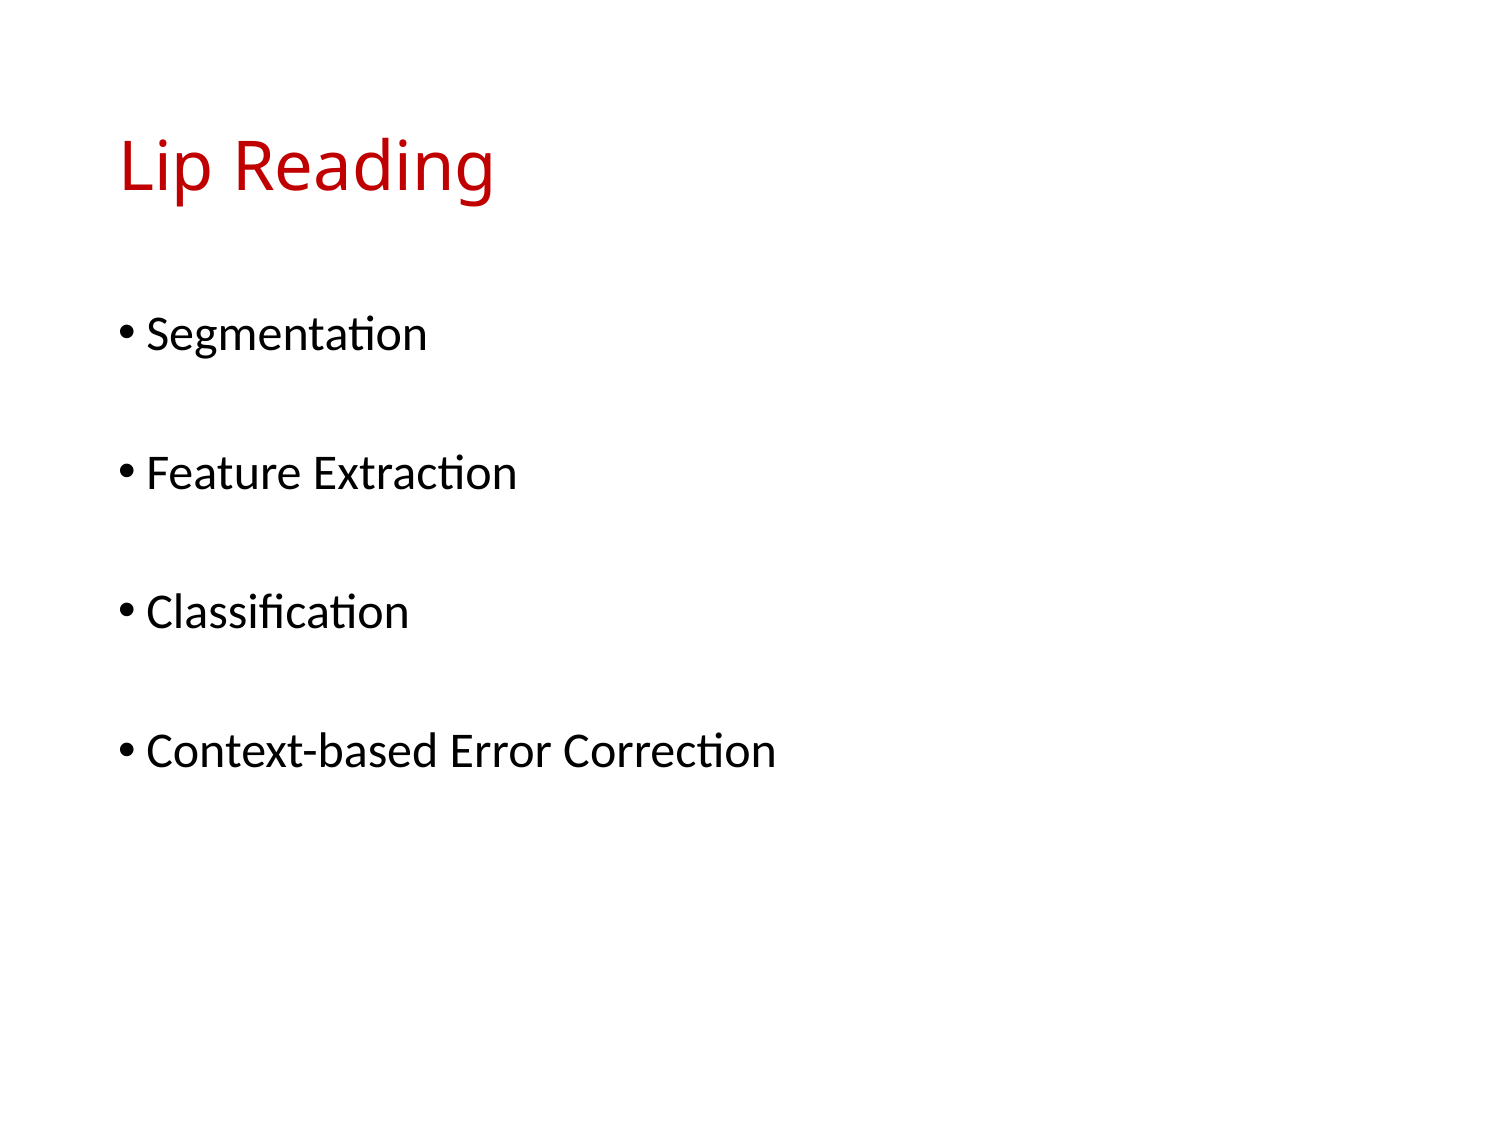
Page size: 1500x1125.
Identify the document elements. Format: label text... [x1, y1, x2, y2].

list Segmentation Feature Extraction Classification Context-based Error Correction [103, 299, 1397, 1014]
title Lip Reading [103, 59, 1397, 278]
